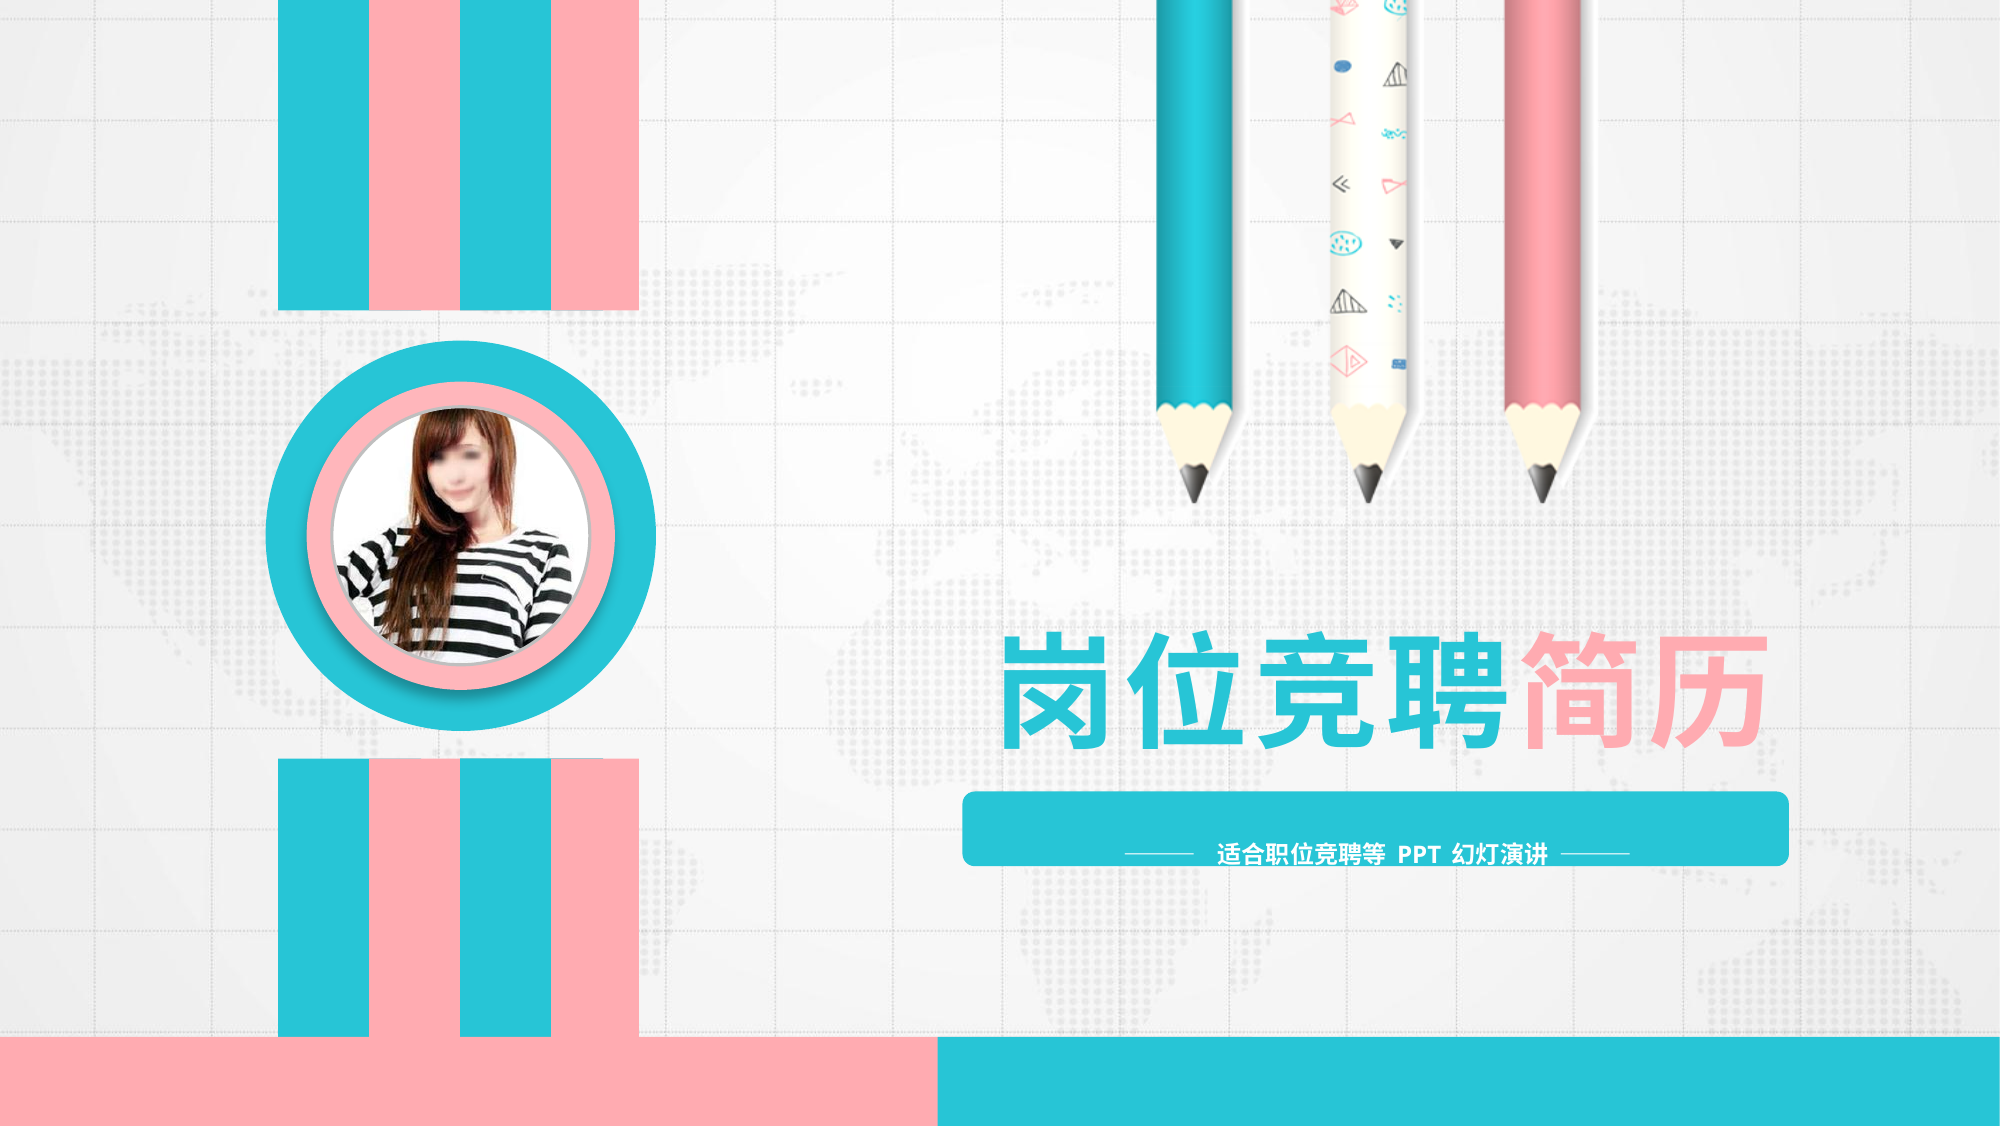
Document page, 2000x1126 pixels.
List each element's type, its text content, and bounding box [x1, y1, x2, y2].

text_box [0, 1036, 937, 1126]
text_box [264, 339, 658, 733]
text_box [905, 791, 1851, 867]
text_box [305, 380, 616, 691]
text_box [278, 758, 640, 1069]
picture [0, 0, 2000, 1036]
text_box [278, 0, 640, 311]
text_box [330, 405, 591, 666]
text_box [937, 1036, 2000, 1126]
text_box 岗位竞聘简历 [977, 606, 1789, 772]
